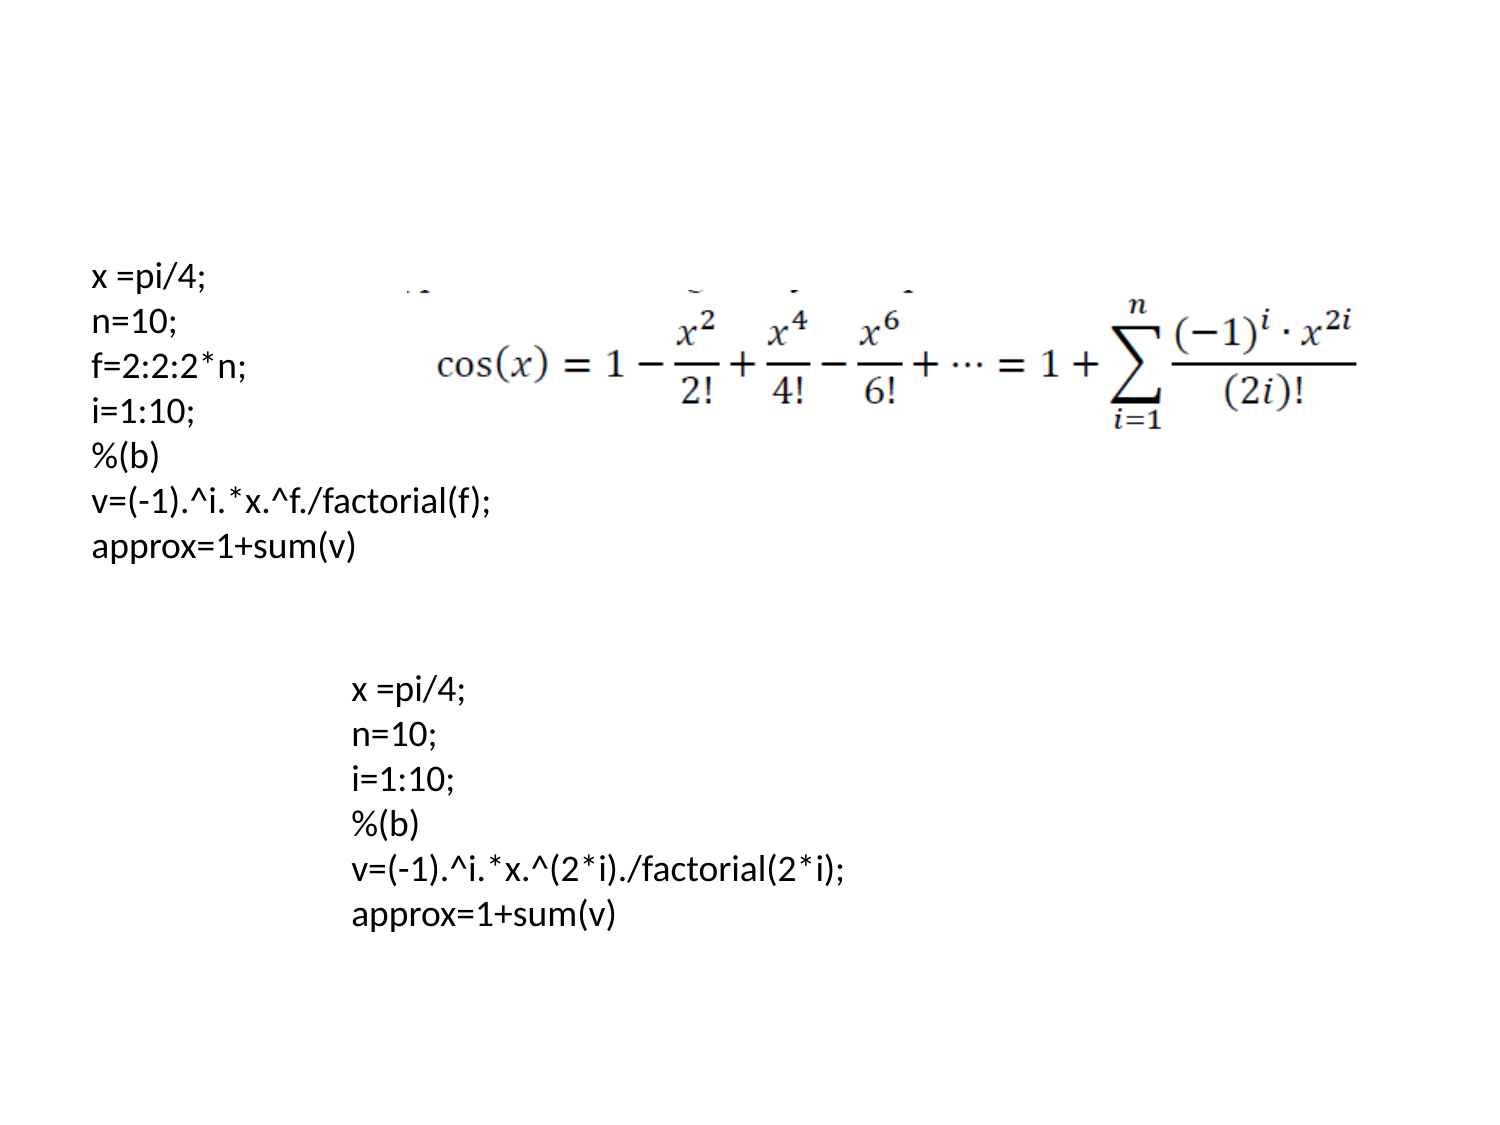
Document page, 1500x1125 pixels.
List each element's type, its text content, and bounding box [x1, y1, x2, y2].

text_box x =pi/4; n=10; f=2:2:2*n; i=1:10; %(b) v=(-1).^i.*x.^f./factorial(f); approx=1+sum(v) [76, 243, 827, 574]
text_box x =pi/4; n=10; i=1:10; %(b) v=(-1).^i.*x.^(2*i)./factorial(2*i); approx=1+sum(v) [336, 656, 1087, 942]
picture [407, 290, 1377, 437]
